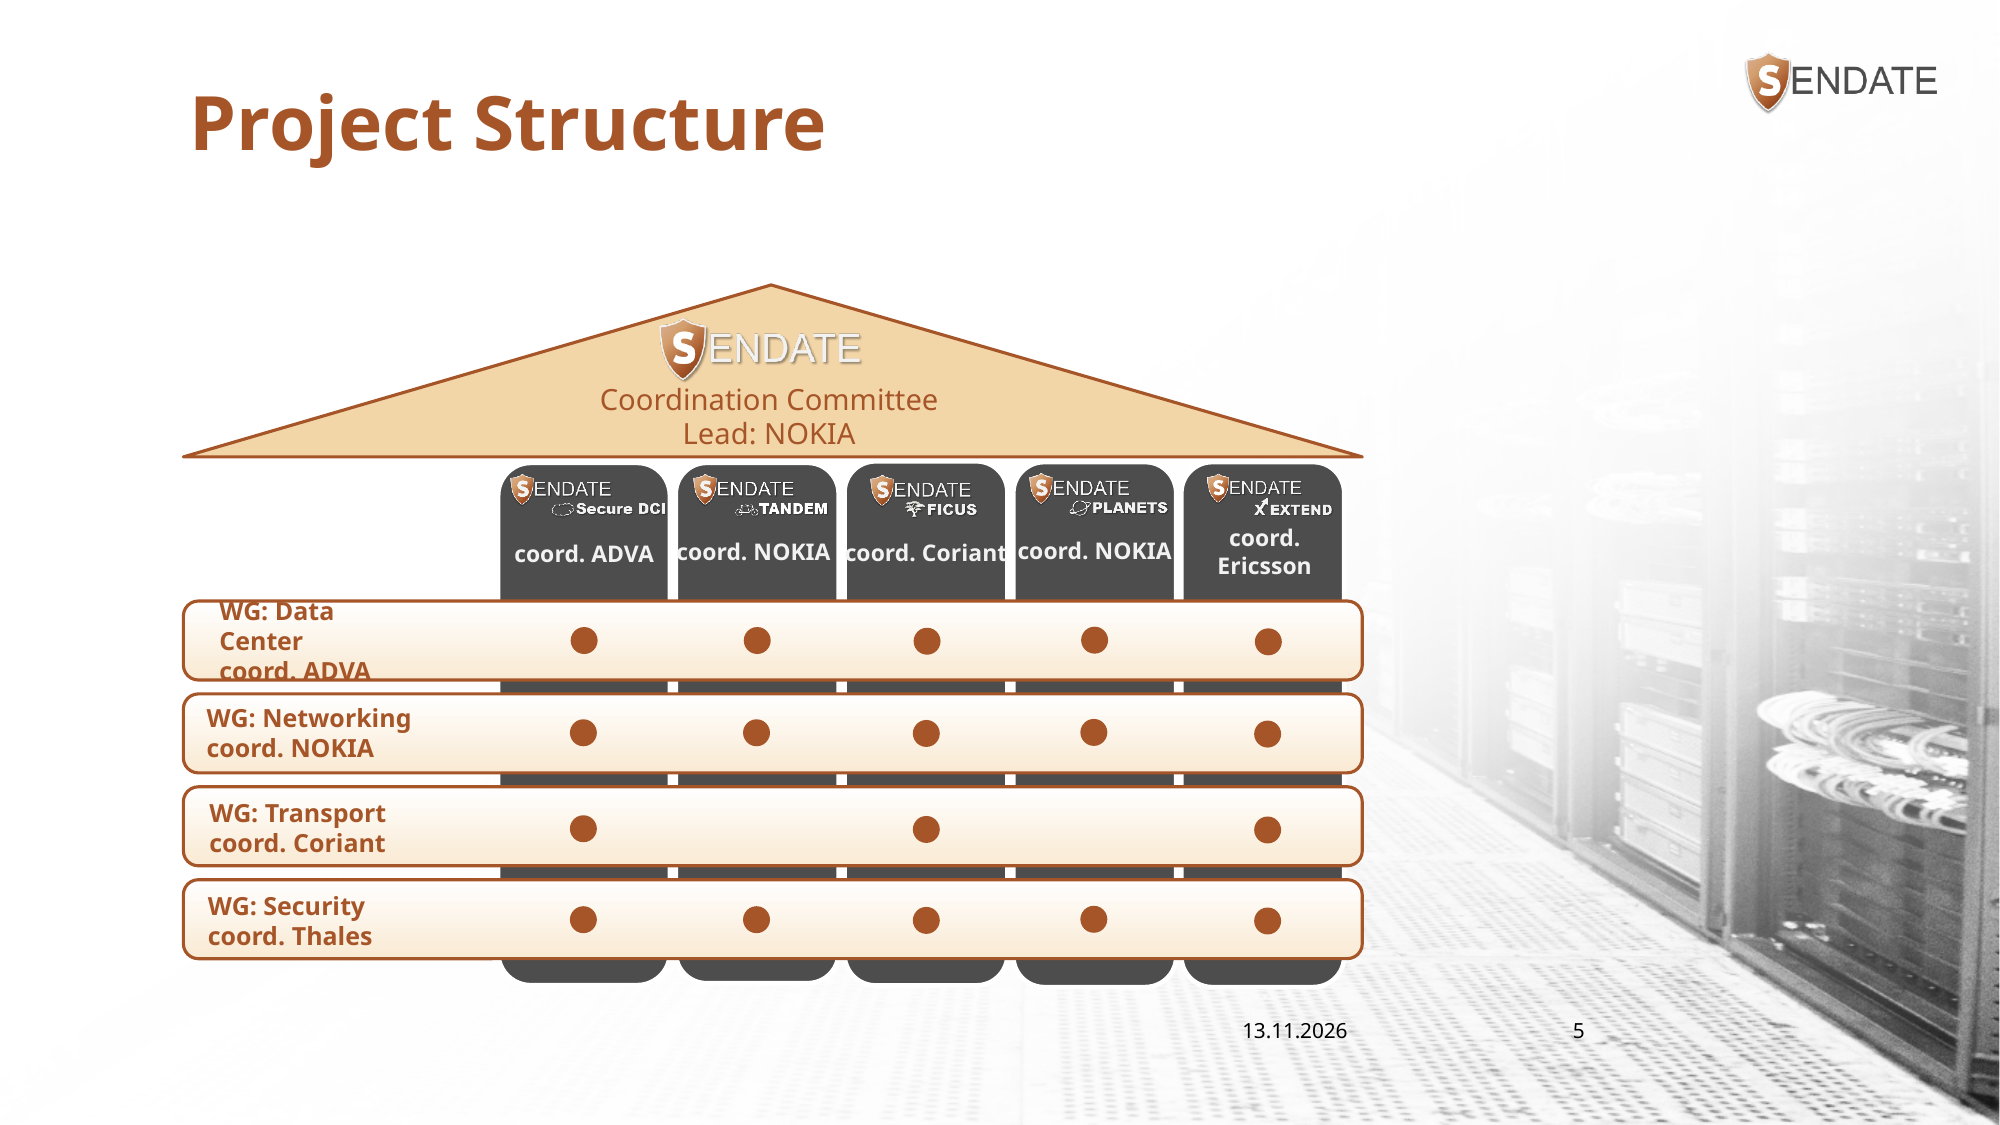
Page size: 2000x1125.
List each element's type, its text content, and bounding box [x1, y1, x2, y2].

slide_number 5 [1399, 1009, 1600, 1055]
picture [0, 0, 2000, 1125]
title Project Structure [174, 87, 1600, 263]
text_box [183, 284, 1363, 988]
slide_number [1137, 1009, 1363, 1055]
